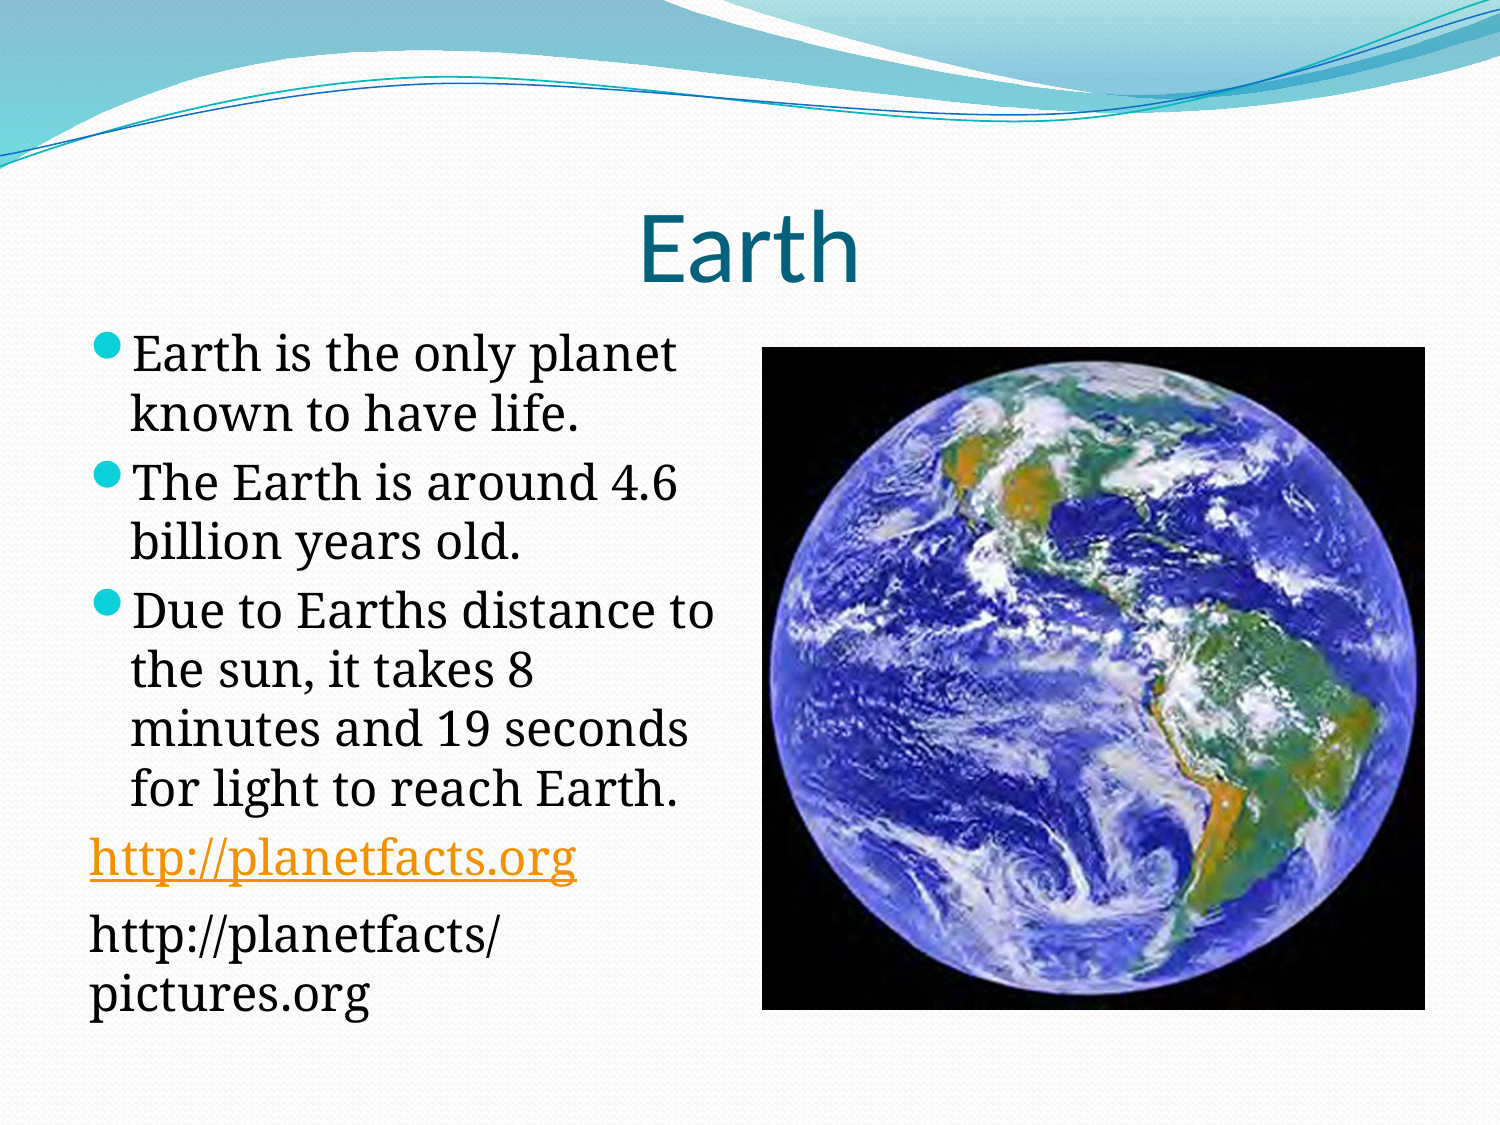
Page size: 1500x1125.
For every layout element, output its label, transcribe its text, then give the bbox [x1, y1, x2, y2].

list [762, 347, 1426, 1011]
title Earth [75, 115, 1425, 303]
list Earth is the only planet known to have life. The Earth is around 4.6 billion years old. Due to Earths distance to the sun, it takes 8 minutes and 19 seconds for light to reach Earth. http://planetfacts.org http://planetfacts/pictures.org [75, 314, 738, 1043]
